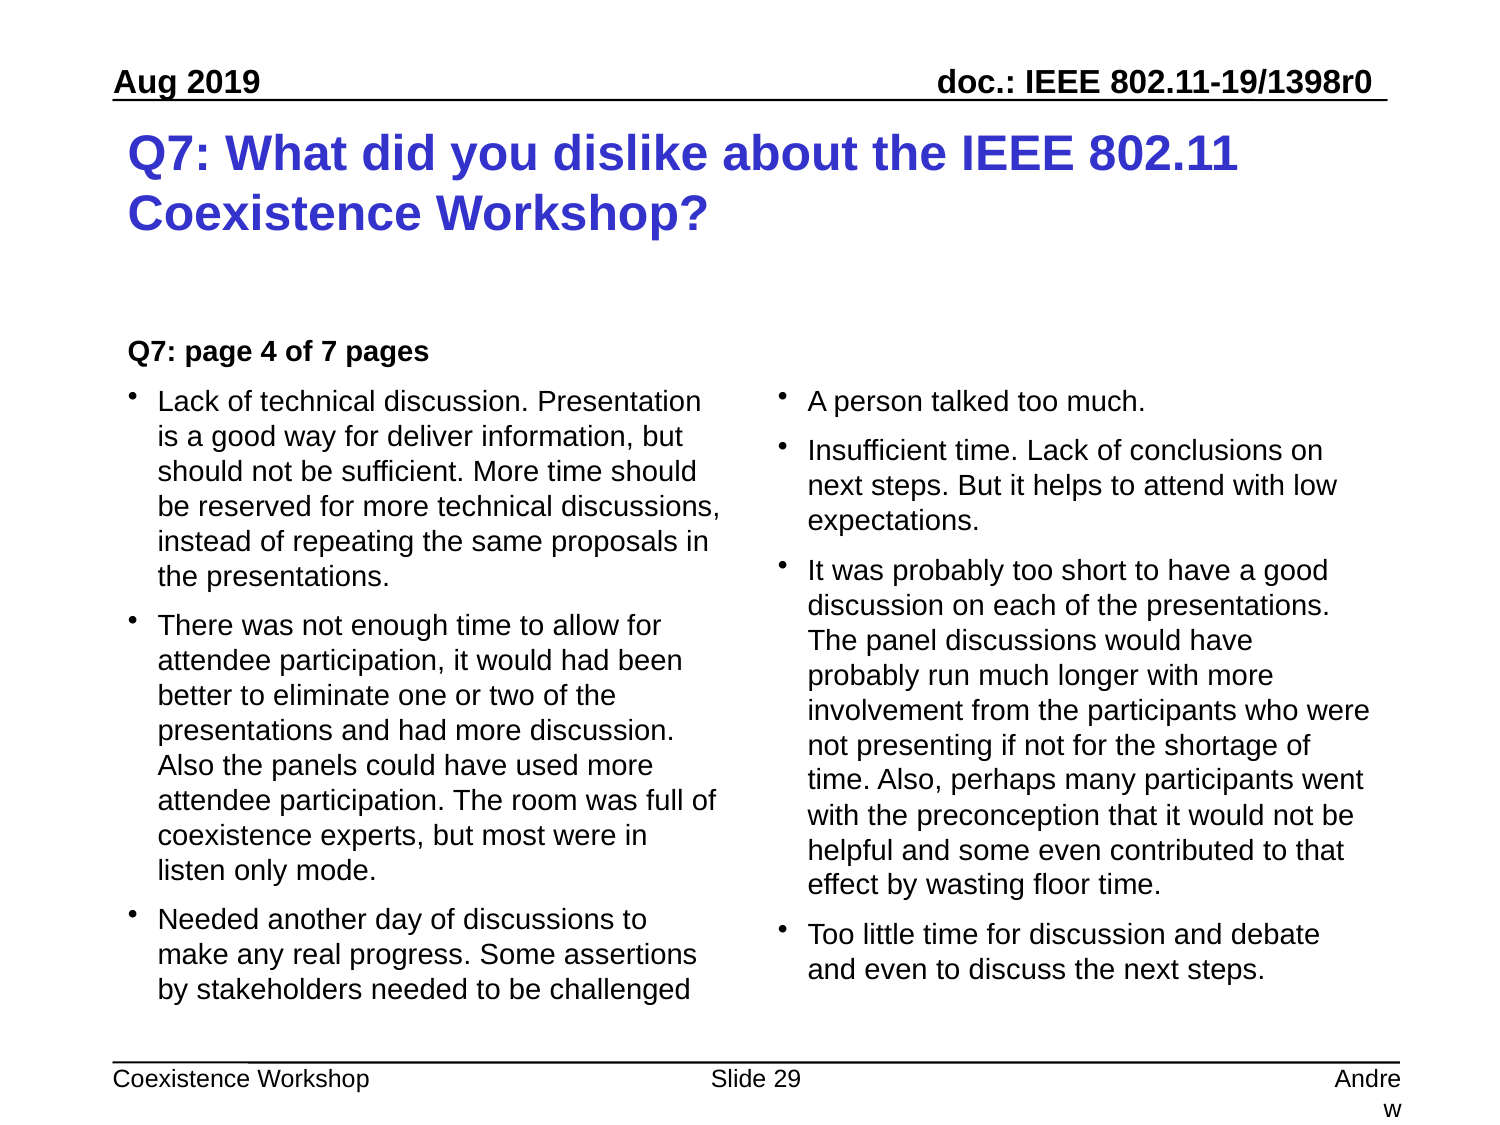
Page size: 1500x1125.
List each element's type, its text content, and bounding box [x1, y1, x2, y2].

list A person talked too much. Insufficient time. Lack of conclusions on next steps. But it helps to attend with low expectations. It was probably too short to have a good discussion on each of the presentations. The panel discussions would have probably run much longer with more involvement from the participants who were not presenting if not for the shortage of time. Also, perhaps many participants went with the preconception that it would not be helpful and some even contributed to that effect by wasting floor time. Too little time for discussion and debate and even to discuss the next steps. [762, 324, 1388, 1000]
slide_number Slide 29 [709, 1061, 803, 1093]
list Q7: page 4 of 7 pages Lack of technical discussion. Presentation is a good way for deliver information, but should not be sufficient. More time should be reserved for more technical discussions, instead of repeating the same proposals in the presentations. There was not enough time to allow for attendee participation, it would had been better to eliminate one or two of the presentations and had more discussion. Also the panels could have used more attendee participation. The room was full of coexistence experts, but most were in listen only mode. Needed another day of discussions to make any real progress. Some assertions by stakeholders needed to be challenged [112, 324, 738, 1000]
title Q7: What did you dislike about the IEEE 802.11 Coexistence Workshop? [112, 112, 1388, 288]
footer Andrew Myles, Cisco [1320, 1061, 1402, 1093]
